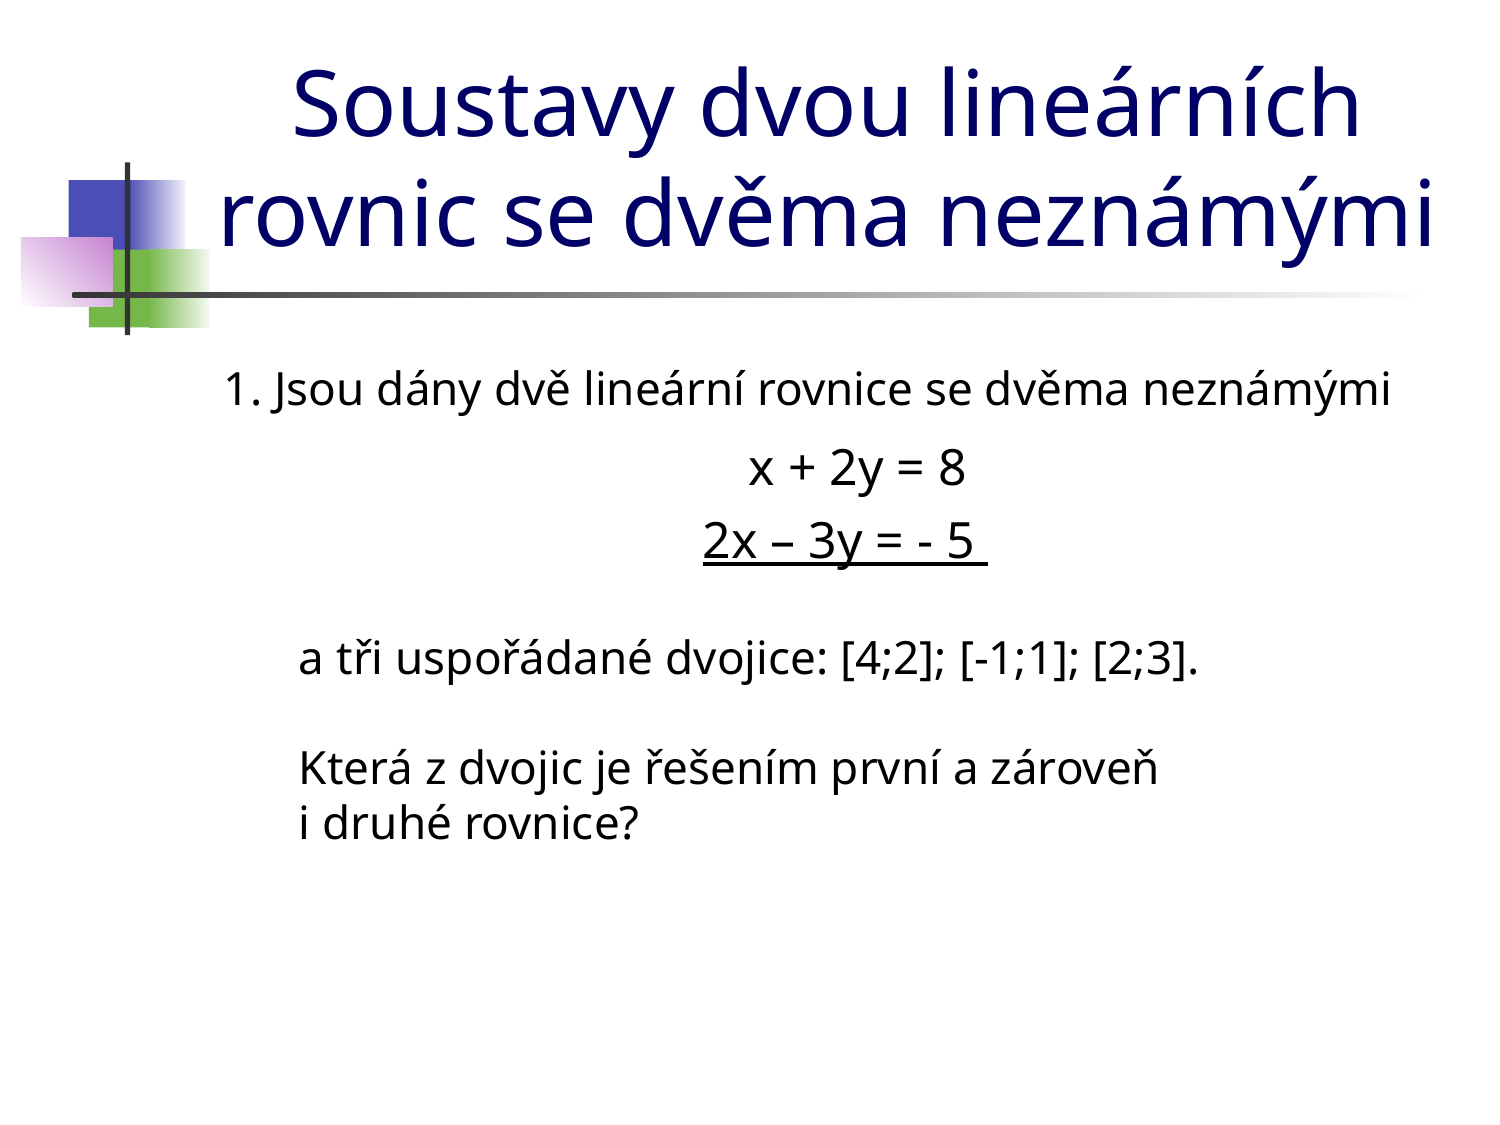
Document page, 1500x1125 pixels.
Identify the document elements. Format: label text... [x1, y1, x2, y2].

list 1. Jsou dány dvě lineární rovnice se dvěma neznámými x + 2y = 8 2x – 3y = - 5 a tři uspořádané dvojice: [4;2]; [-1;1]; [2;3]. Která z dvojic je řešením první a zároveň i druhé rovnice? [193, 330, 1470, 1007]
title Soustavy dvou lineárních rovnic se dvěma neznámými [188, 34, 1468, 276]
